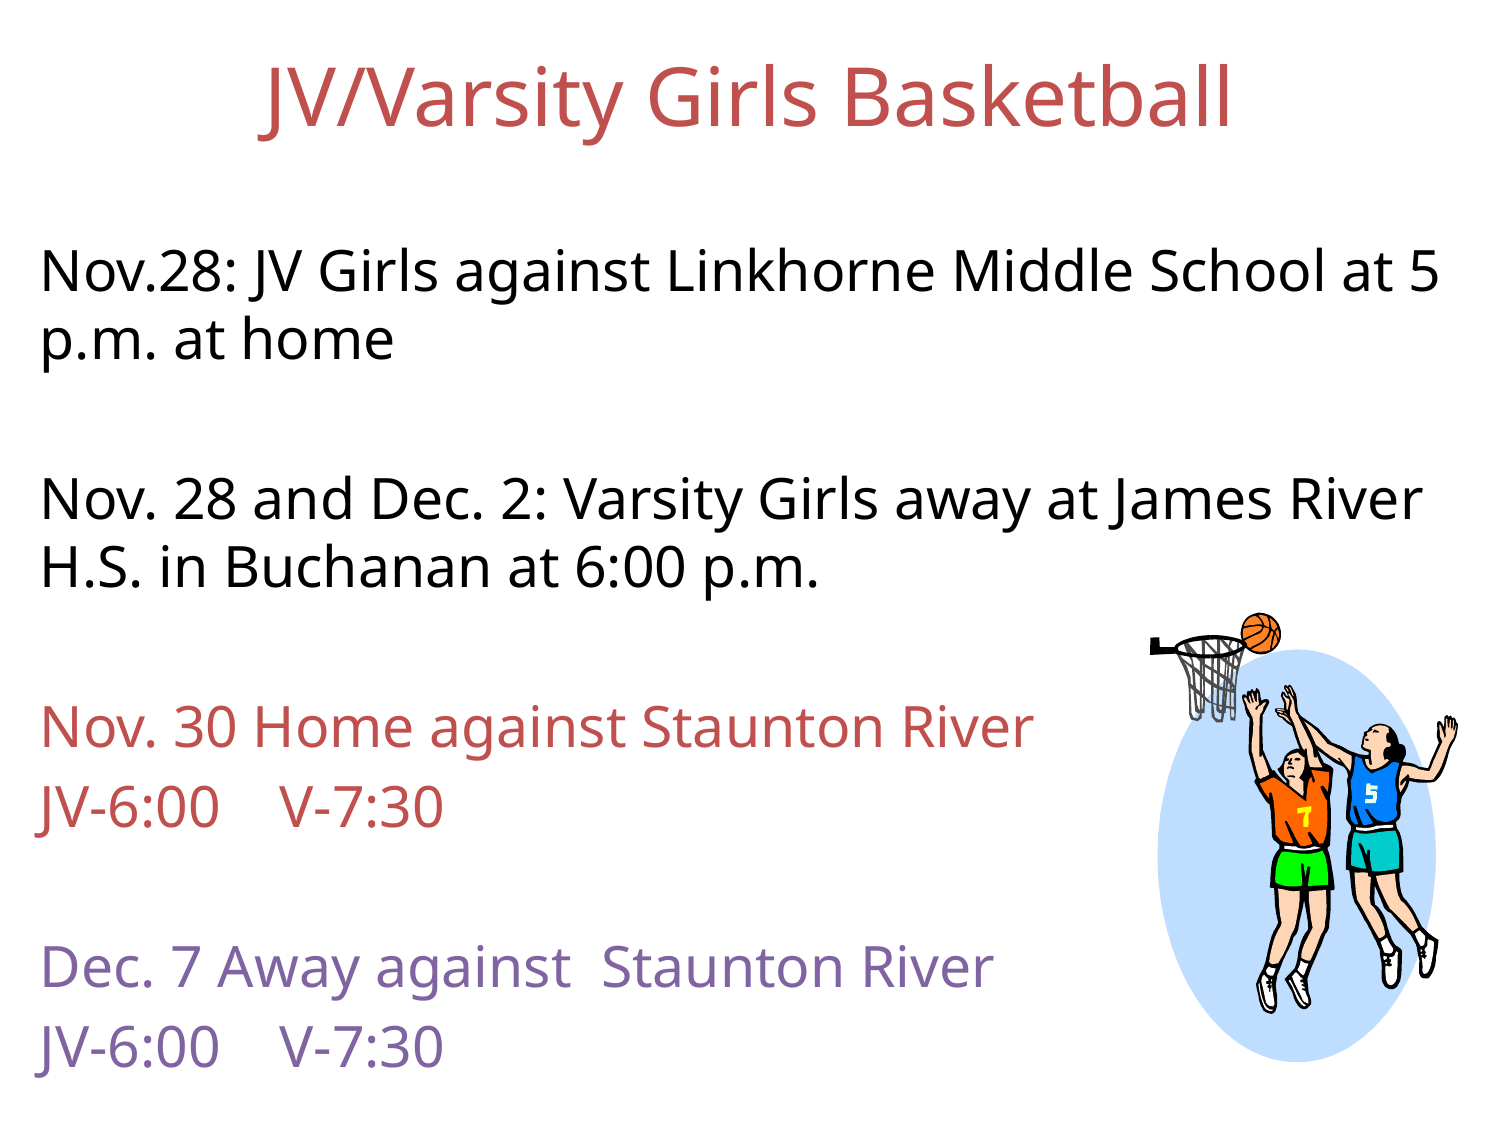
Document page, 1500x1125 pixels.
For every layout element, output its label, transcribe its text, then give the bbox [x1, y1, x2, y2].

picture [1149, 612, 1459, 1063]
subtitle JV/Varsity Girls Basketball Nov.28: JV Girls against Linkhorne Middle School at 5 p.m. at home Nov. 28 and Dec. 2: Varsity Girls away at James River H.S. in Buchanan at 6:00 p.m. Nov. 30 Home against Staunton River JV-6:00 V-7:30 Dec. 7 Away against Staunton River JV-6:00 V-7:30 [24, 37, 1475, 1088]
